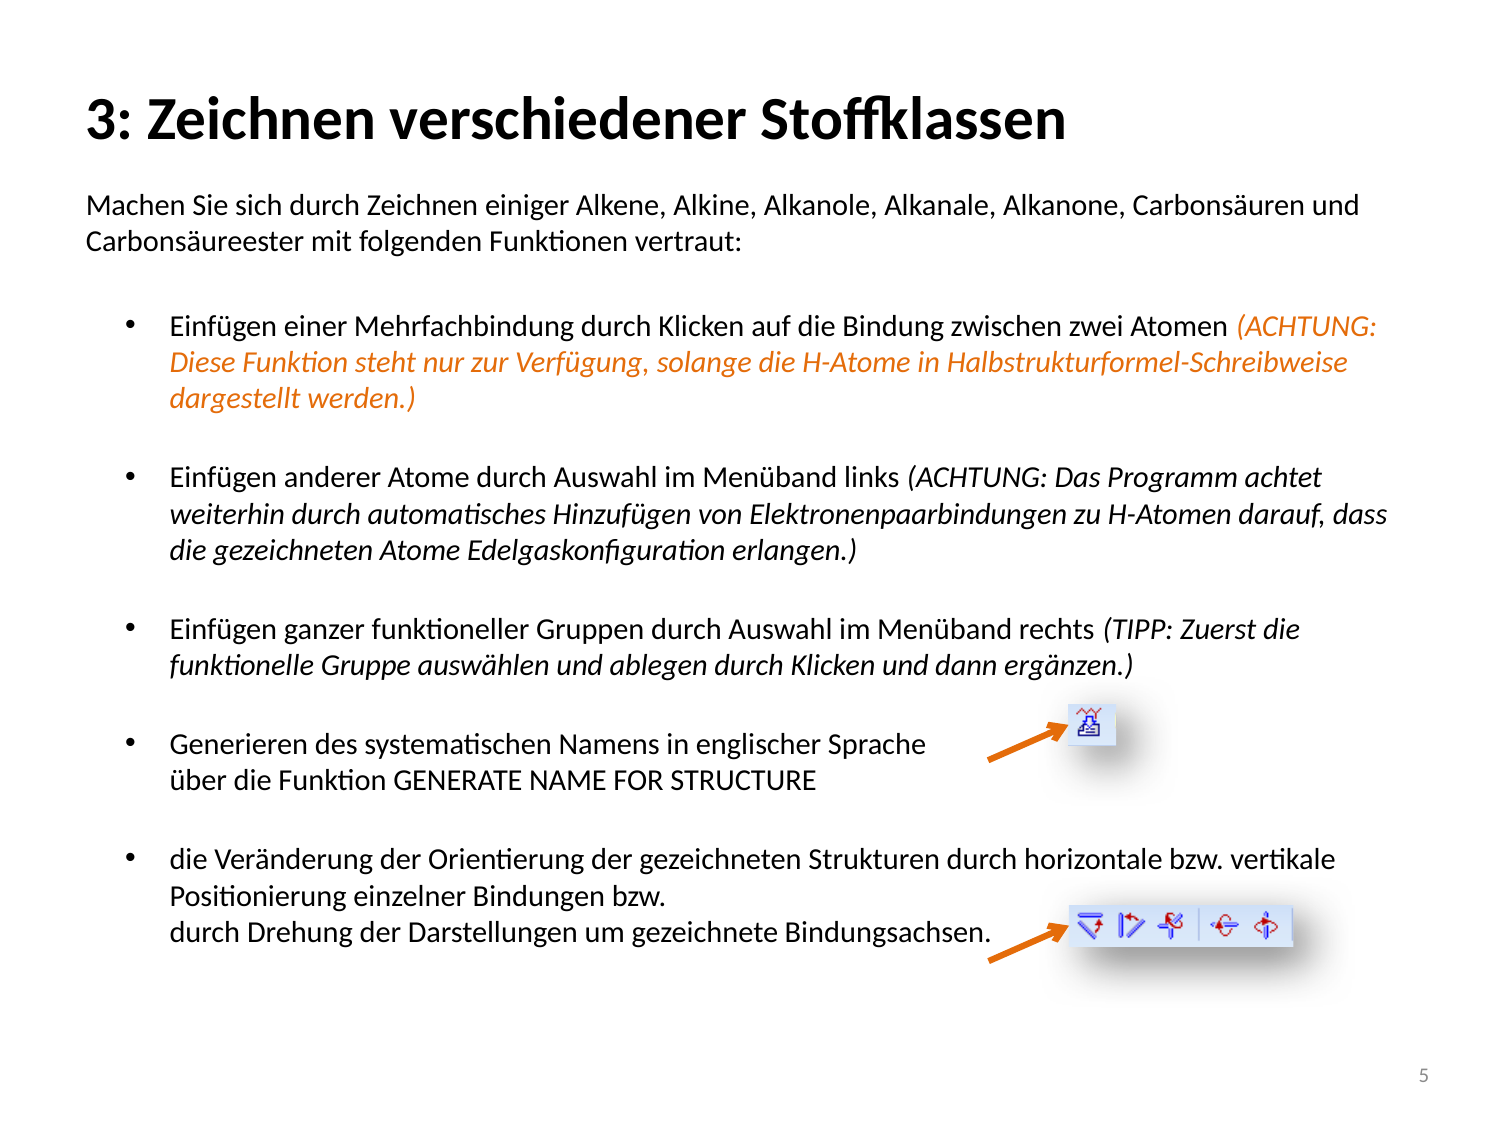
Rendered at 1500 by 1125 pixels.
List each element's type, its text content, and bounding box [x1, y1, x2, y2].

picture [1067, 703, 1117, 746]
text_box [987, 724, 1069, 761]
picture [1068, 904, 1294, 947]
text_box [988, 925, 1070, 962]
title 3: Zeichnen verschiedener Stoffklassen [70, 70, 1430, 160]
slide_number 5 [1311, 1051, 1430, 1087]
list Machen Sie sich durch Zeichnen einiger Alkene, Alkine, Alkanole, Alkanale, Alkanone, Carbonsäuren und Carbonsäureester mit folgenden Funktionen vertraut: Einfügen einer Mehrfachbindung durch Klicken auf die Bindung zwischen zwei Atomen (ACHTUNG: Diese Funktion steht nur zur Verfügung, solange die H-Atome in Halbstrukturformel-Schreibweise dargestellt werden.) Einfügen anderer Atome durch Auswahl im Menüband links (ACHTUNG: Das Programm achtet weiterhin durch automatisches Hinzufügen von Elektronenpaarbindungen zu H-Atomen darauf, dass die gezeichneten Atome Edelgaskonfiguration erlangen.) Einfügen ganzer funktioneller Gruppen durch Auswahl im Menüband rechts (TIPP: Zuerst die funktionelle Gruppe auswählen und ablegen durch Klicken und dann ergänzen.) Generieren des systematischen Namens in englischer Sprache über die Funktion GENERATE NAME FOR STRUCTURE die Veränderung der Orientierung der gezeichneten Strukturen durch horizontale bzw. vertikale Positionierung einzelner Bindungen bzw. durch Drehung der Darstellungen um gezeichnete Bindungsachsen. [70, 177, 1430, 1047]
